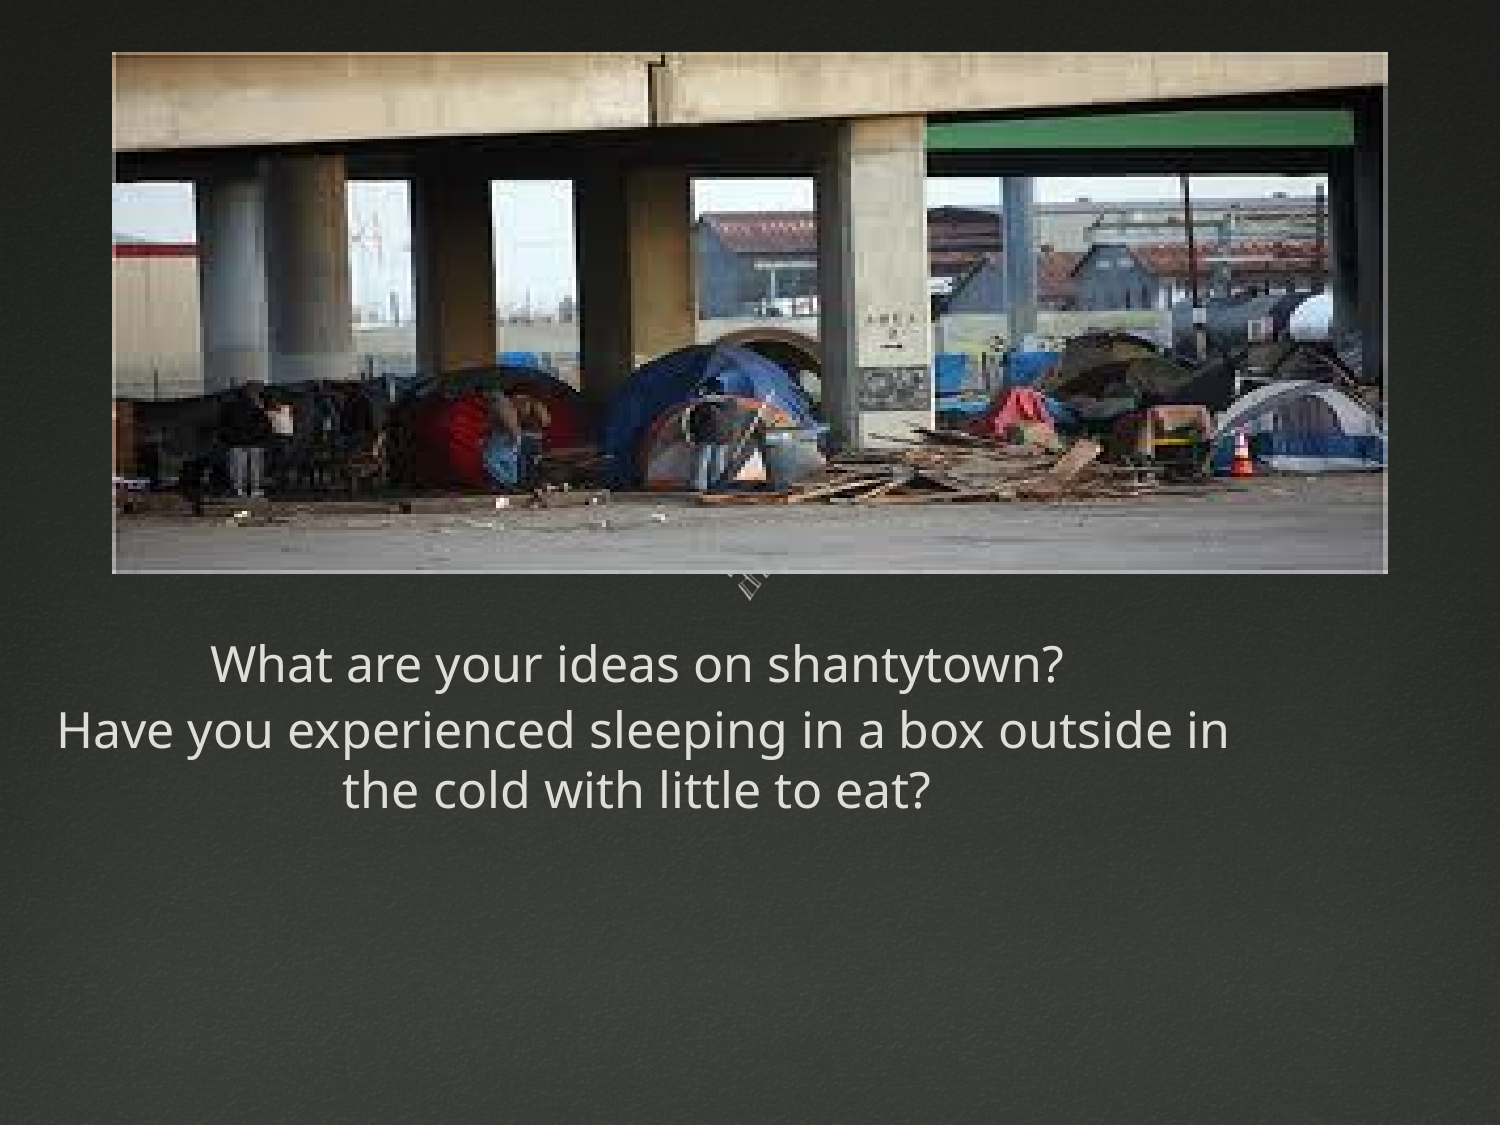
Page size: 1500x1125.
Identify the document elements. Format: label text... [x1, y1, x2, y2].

picture [111, 52, 1388, 624]
subtitle What are your ideas on shantytown? Have you experienced sleeping in a box outside in the cold with little to eat? [0, 624, 1275, 913]
